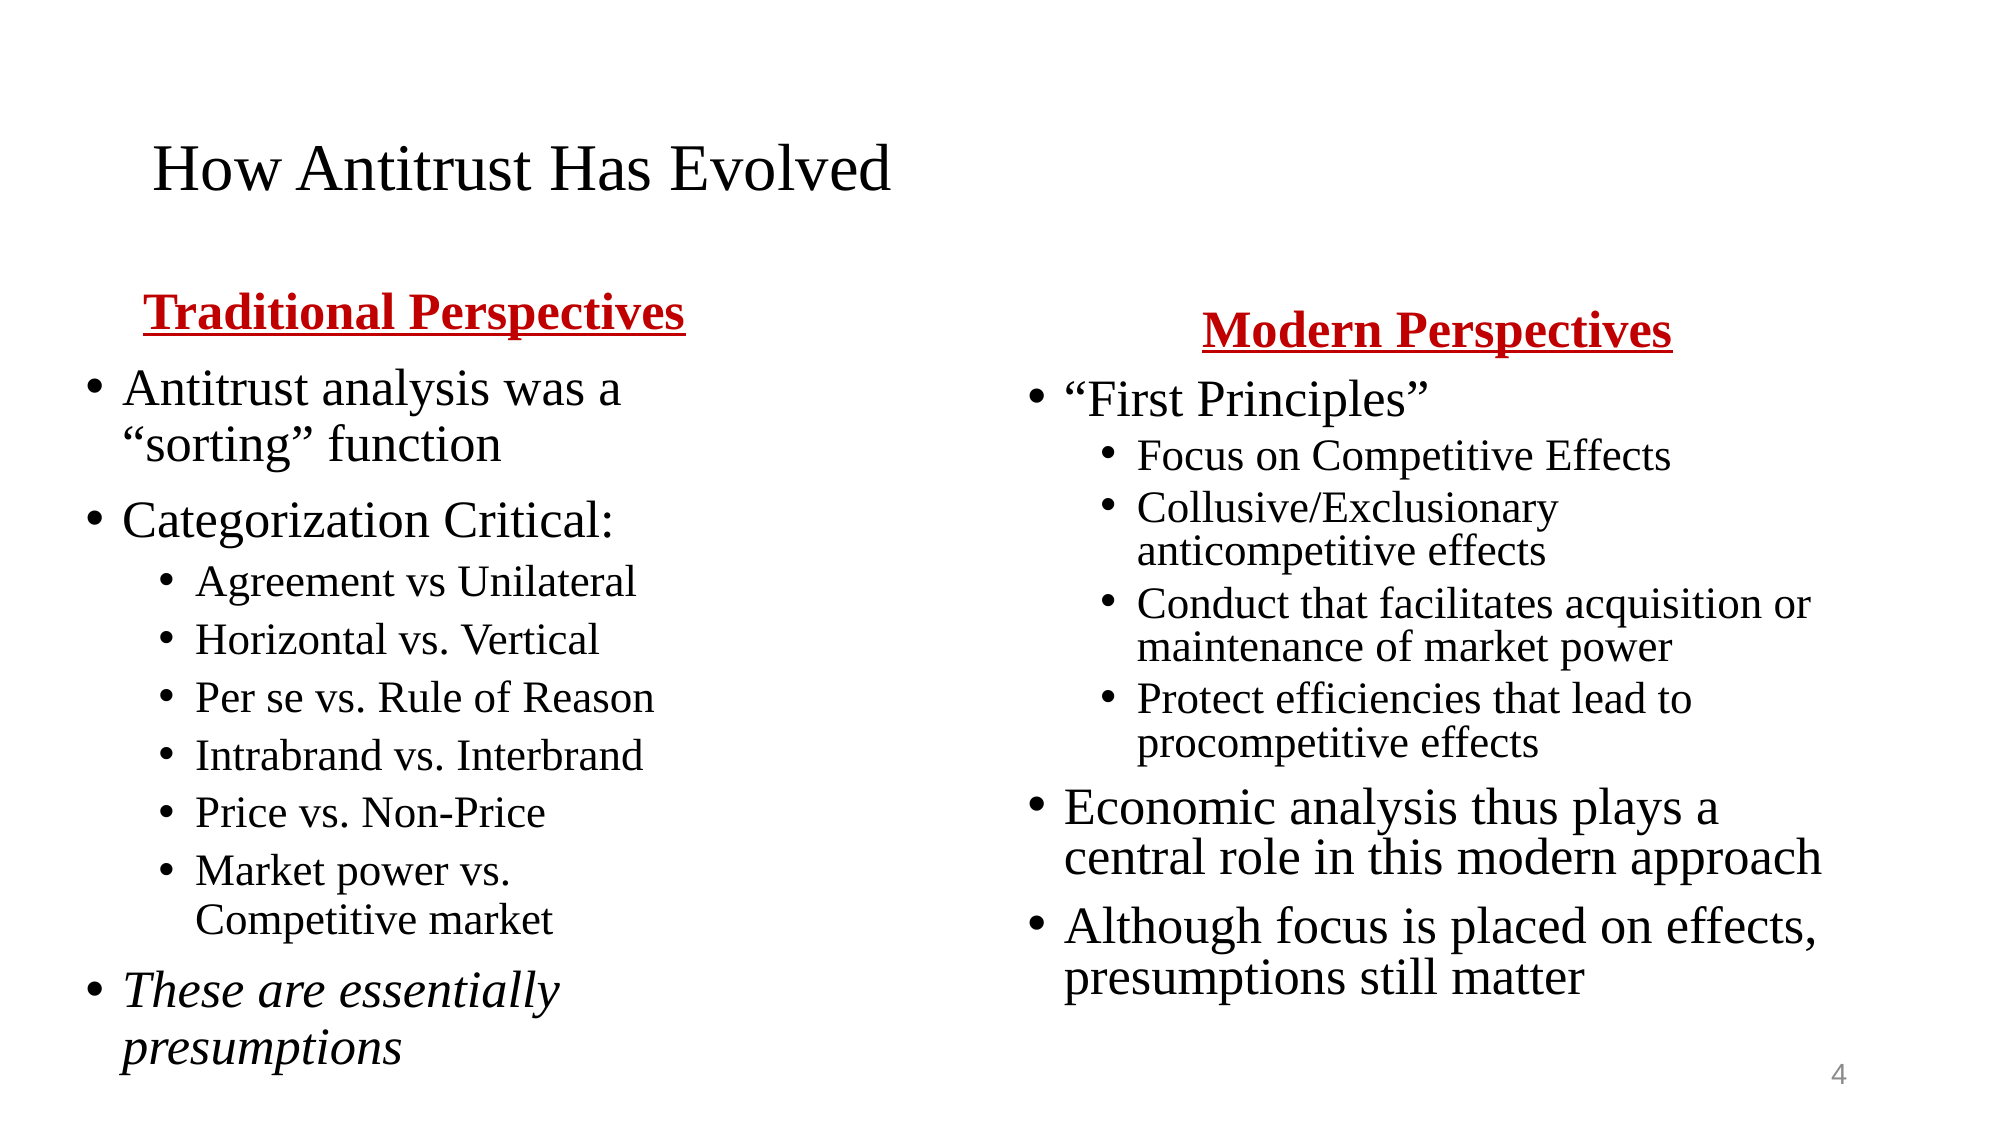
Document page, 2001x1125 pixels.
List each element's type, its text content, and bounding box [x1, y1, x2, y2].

slide_number 4 [1412, 1042, 1863, 1103]
list Modern Perspectives “First Principles” Focus on Competitive Effects Collusive/Exclusionary anticompetitive effects Conduct that facilitates acquisition or maintenance of market power Protect efficiencies that lead to procompetitive effects Economic analysis thus plays a central role in this modern approach Although focus is placed on effects, presumptions still matter [1012, 299, 1863, 1014]
list Traditional Perspectives Antitrust analysis was a “sorting” function Categorization Critical: Agreement vs Unilateral Horizontal vs. Vertical Per se vs. Rule of Reason Intrabrand vs. Interbrand Price vs. Non-Price Market power vs. Competitive market These are essentially presumptions [70, 277, 759, 1090]
title How Antitrust Has Evolved [137, 59, 1863, 278]
